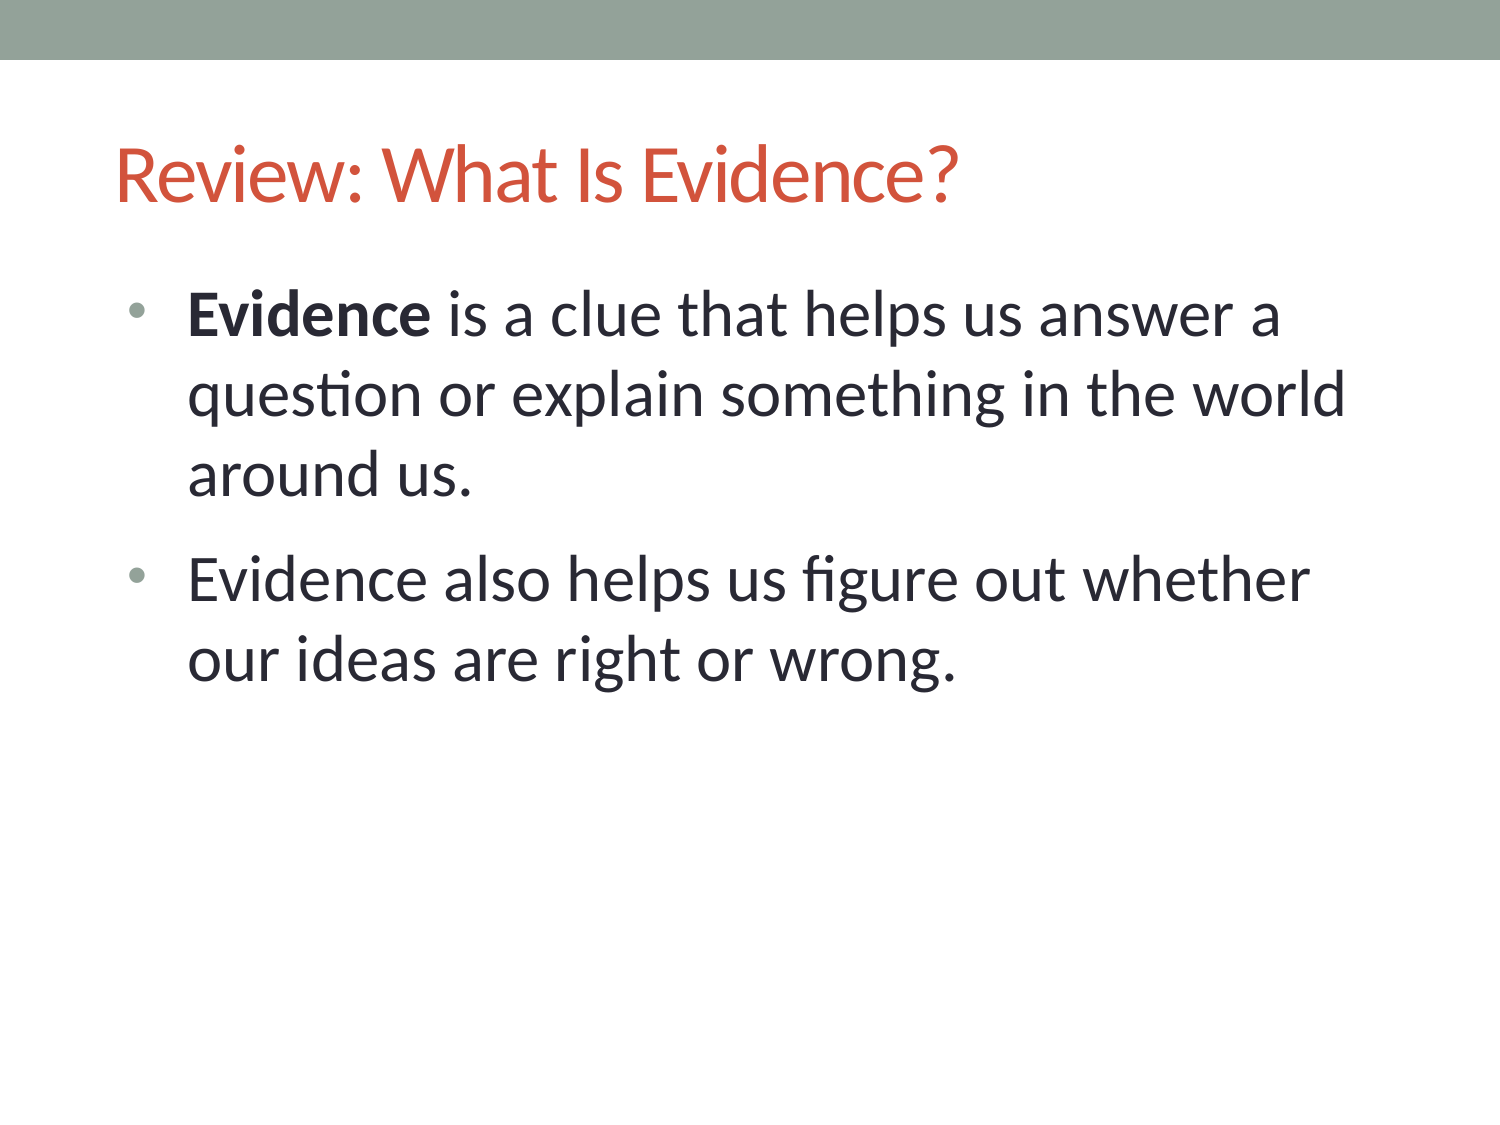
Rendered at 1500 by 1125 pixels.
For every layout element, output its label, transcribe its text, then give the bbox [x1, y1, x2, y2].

list Evidence is a clue that helps us answer a question or explain something in the world around us. Evidence also helps us figure out whether our ideas are right or wrong. [112, 262, 1425, 1063]
title Review: What Is Evidence? [99, 87, 1419, 250]
